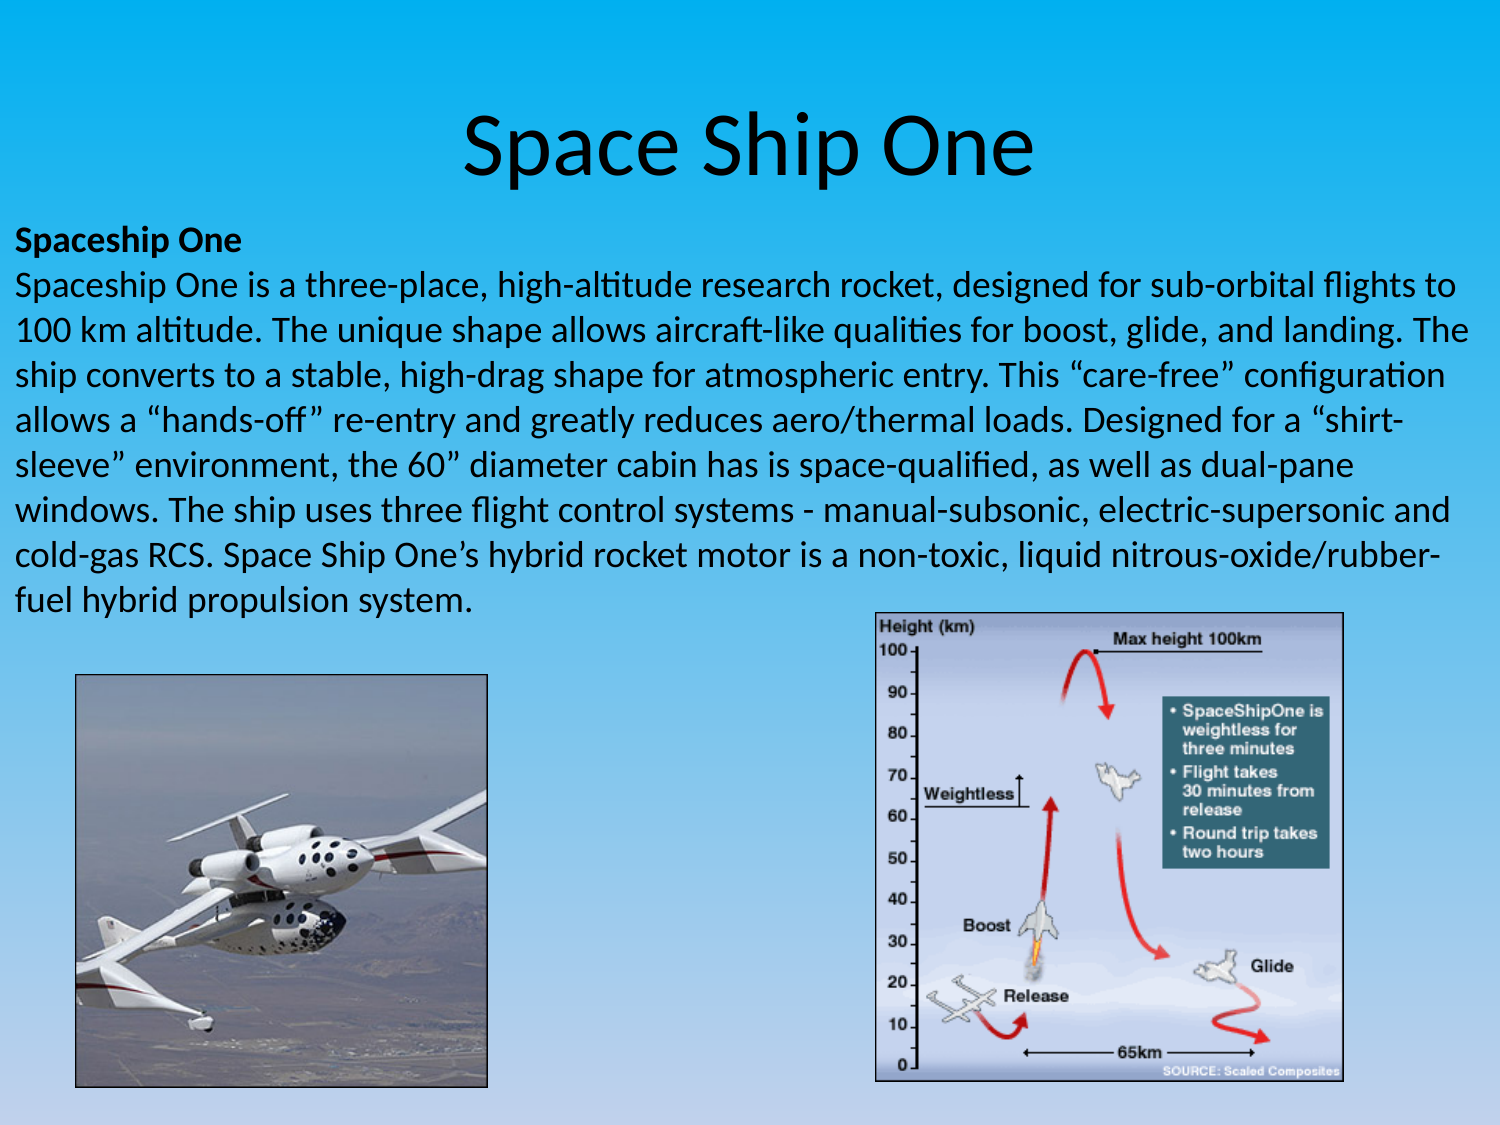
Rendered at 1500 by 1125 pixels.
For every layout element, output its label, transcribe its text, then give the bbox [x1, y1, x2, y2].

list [874, 612, 1344, 1082]
picture [74, 674, 488, 1088]
title Space Ship One [75, 45, 1425, 162]
text_box Spaceship One Spaceship One is a three-place, high-altitude research rocket, designed for sub-orbital flights to 100 km altitude. The unique shape allows aircraft-like qualities for boost, glide, and landing. The ship converts to a stable, high-drag shape for atmospheric entry. This “care-free” configuration allows a “hands-off” re-entry and greatly reduces aero/thermal loads. Designed for a “shirt-sleeve” environment, the 60” diameter cabin has is space-qualified, as well as dual-pane windows. The ship uses three flight control systems - manual-subsonic, electric-supersonic and cold-gas RCS. Space Ship One’s hybrid rocket motor is a non-toxic, liquid nitrous-oxide/rubber-fuel hybrid propulsion system. [0, 162, 1500, 718]
